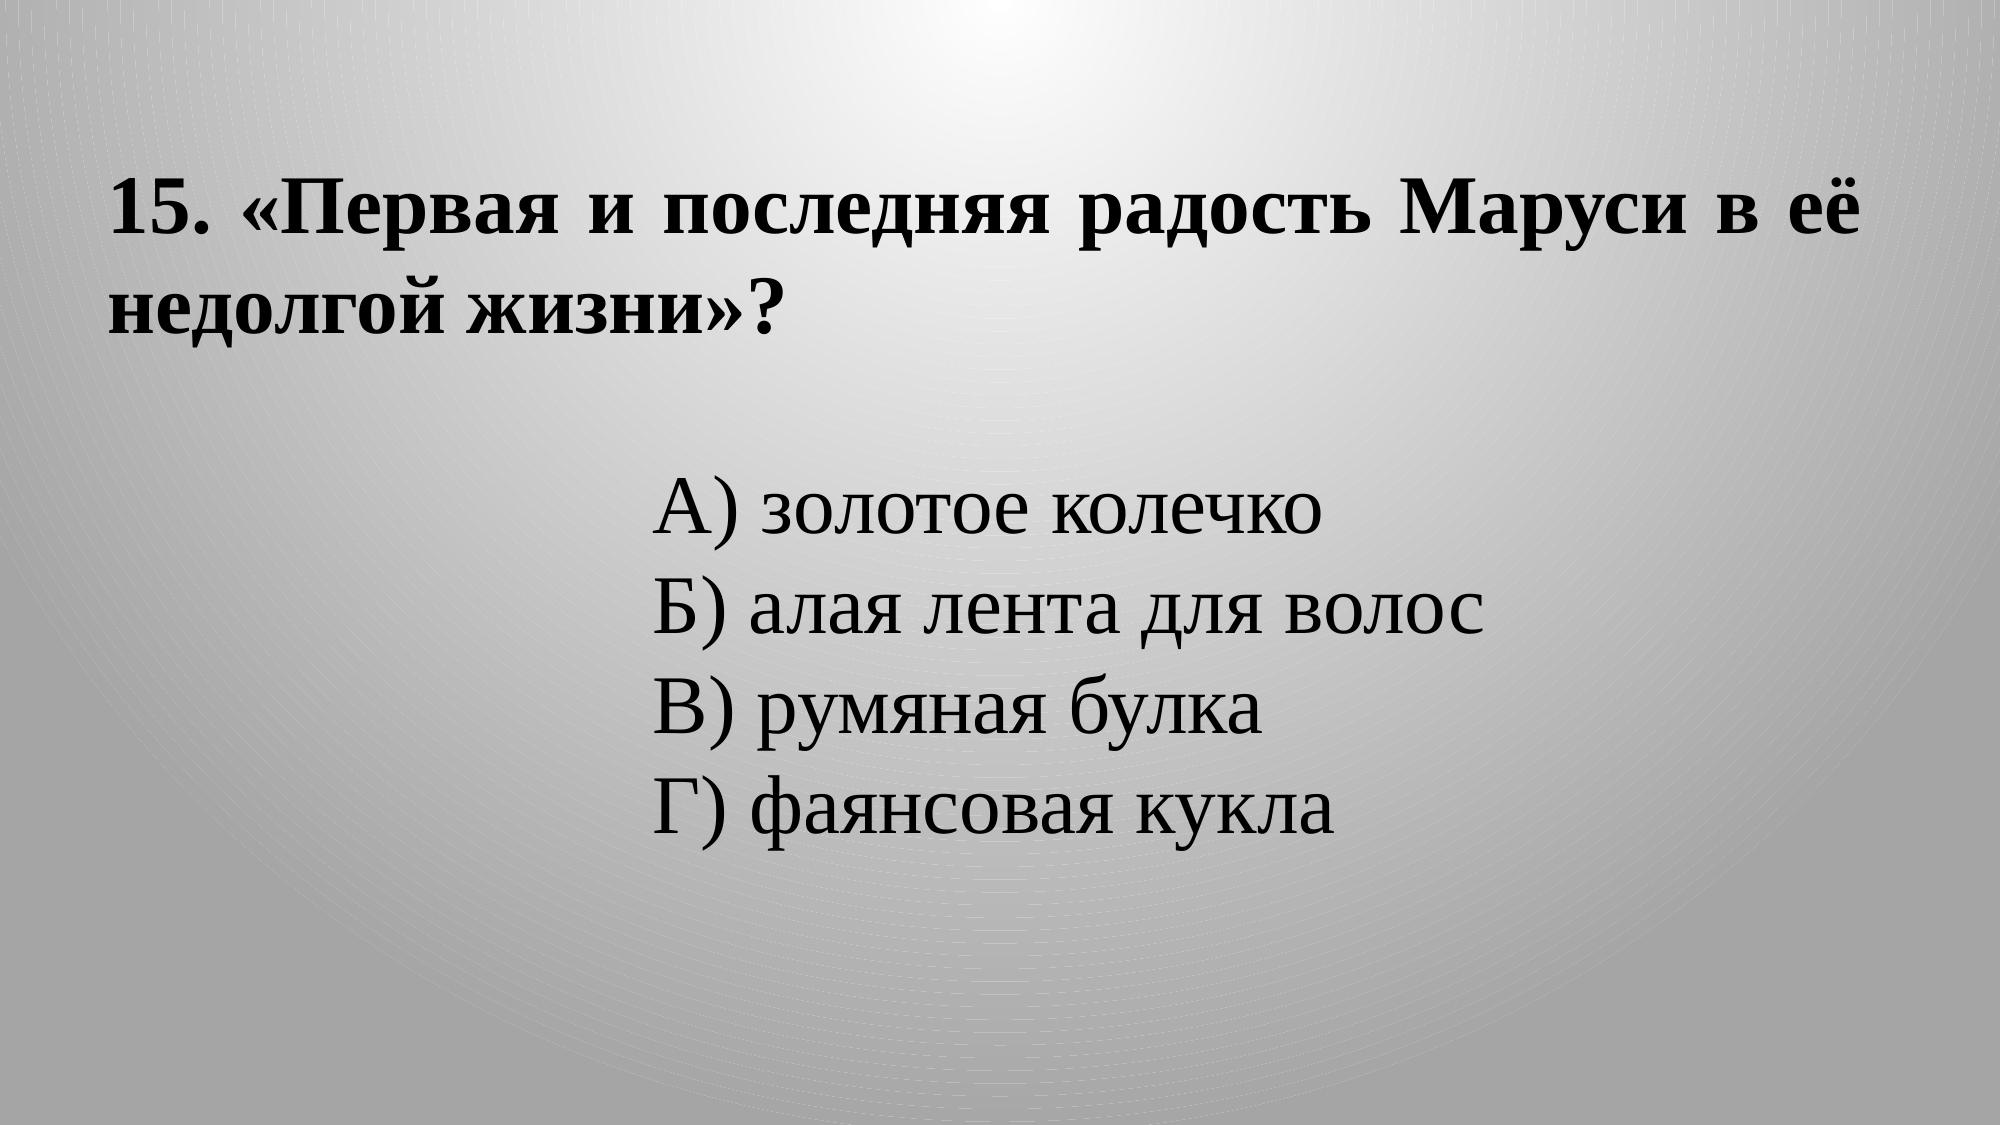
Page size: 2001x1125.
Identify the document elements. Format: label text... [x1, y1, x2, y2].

text_box 15. «Первая и последняя радость Маруси в её недолгой жизни»? А) золотое колечко Б) алая лента для волос В) румяная булка Г) фаянсовая кукла [93, 97, 1878, 858]
